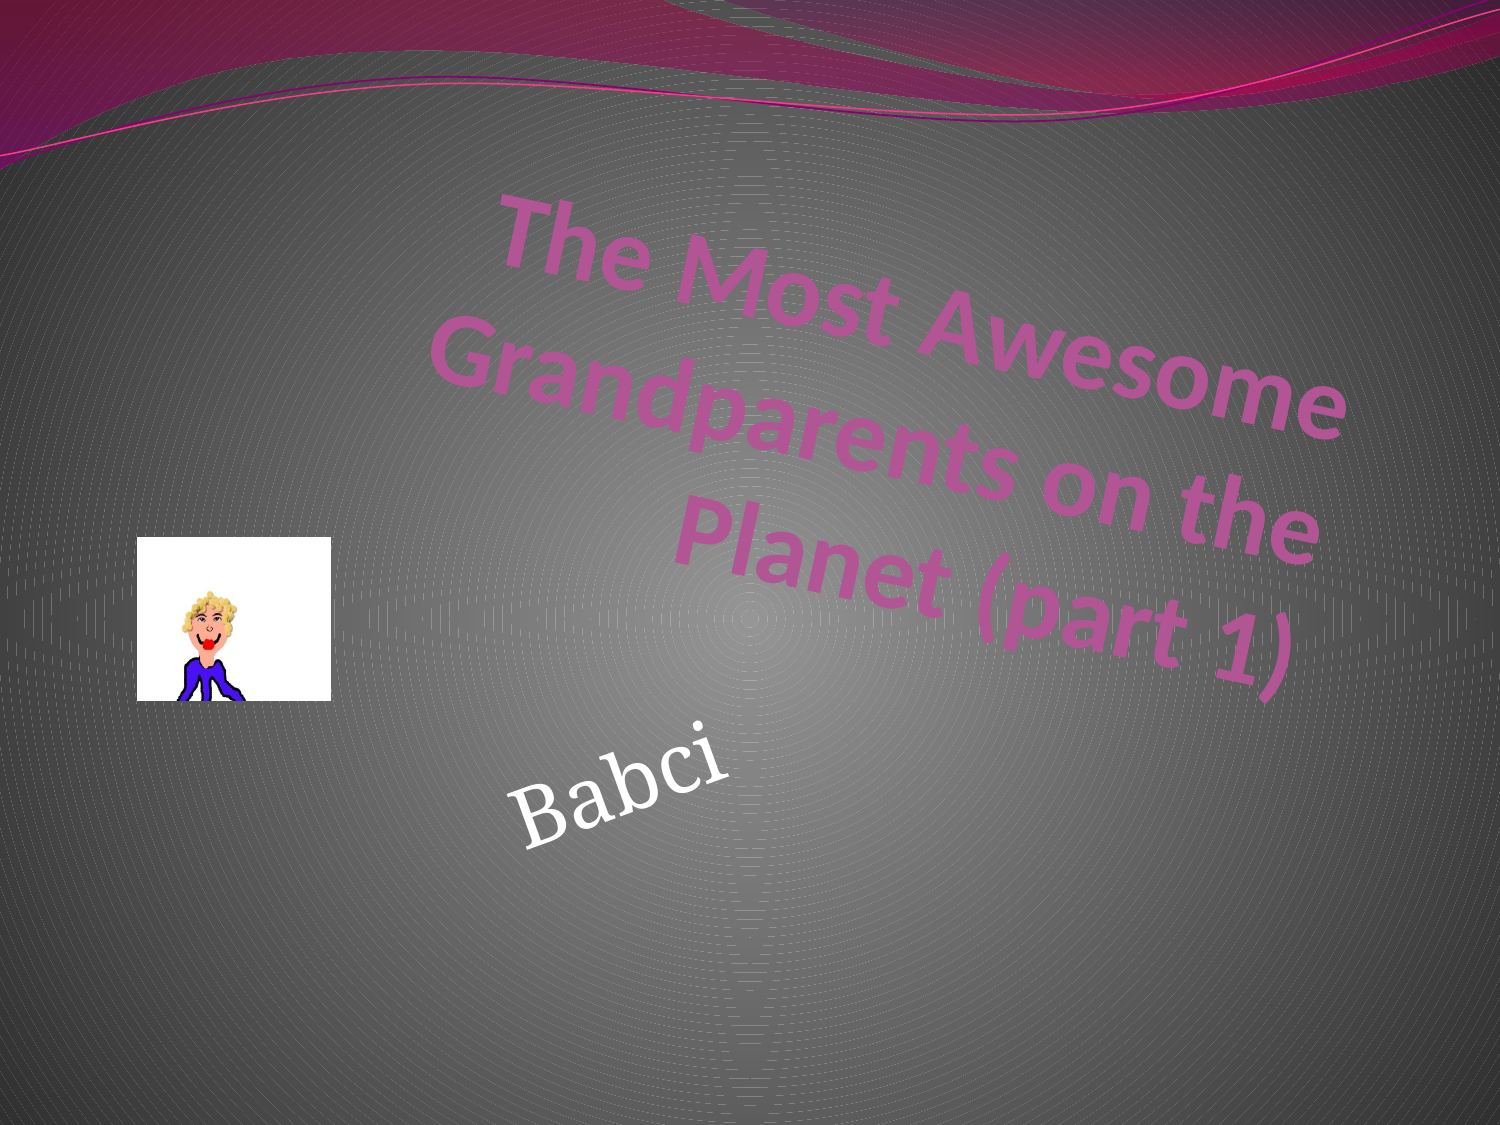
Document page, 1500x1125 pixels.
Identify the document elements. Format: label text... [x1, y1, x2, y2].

subtitle Babci [474, 687, 744, 866]
picture [137, 537, 331, 701]
title The Most Awesome Grandparents on the Planet (part 1) [102, 85, 1369, 716]
